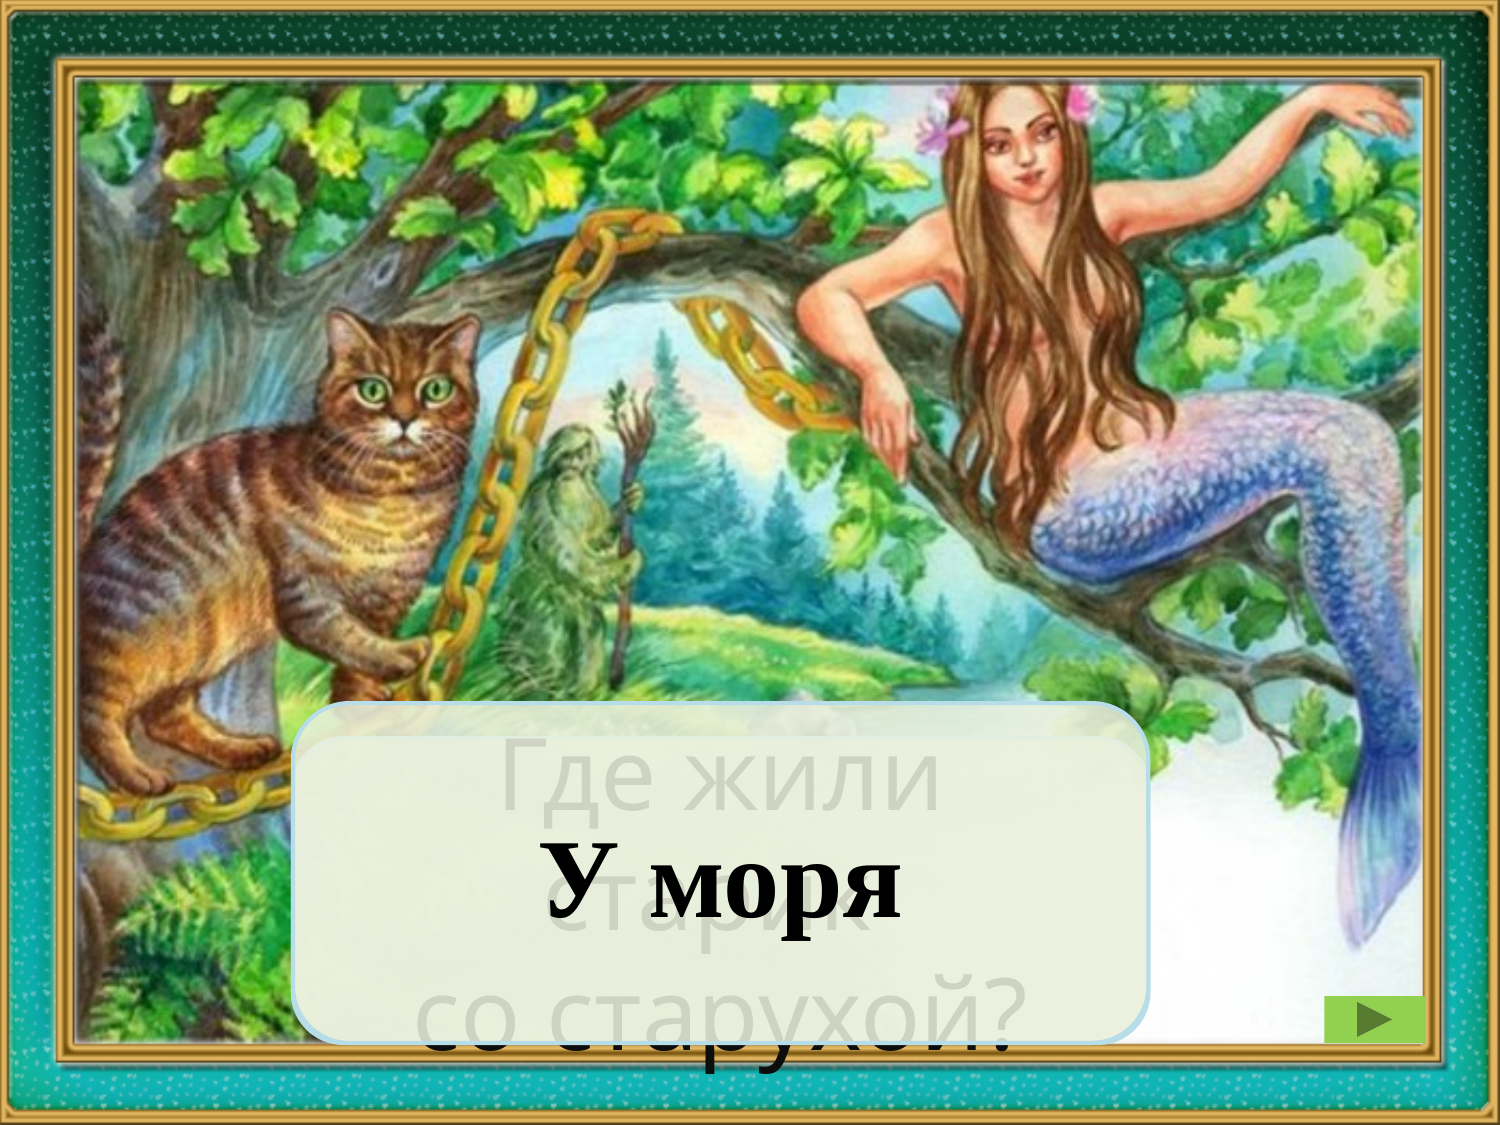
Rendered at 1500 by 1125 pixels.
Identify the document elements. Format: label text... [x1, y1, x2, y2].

text_box [349, 712, 1210, 1034]
picture [0, 0, 1500, 1125]
text_box У моря [290, 701, 1126, 1046]
text_box [1322, 994, 1427, 1045]
